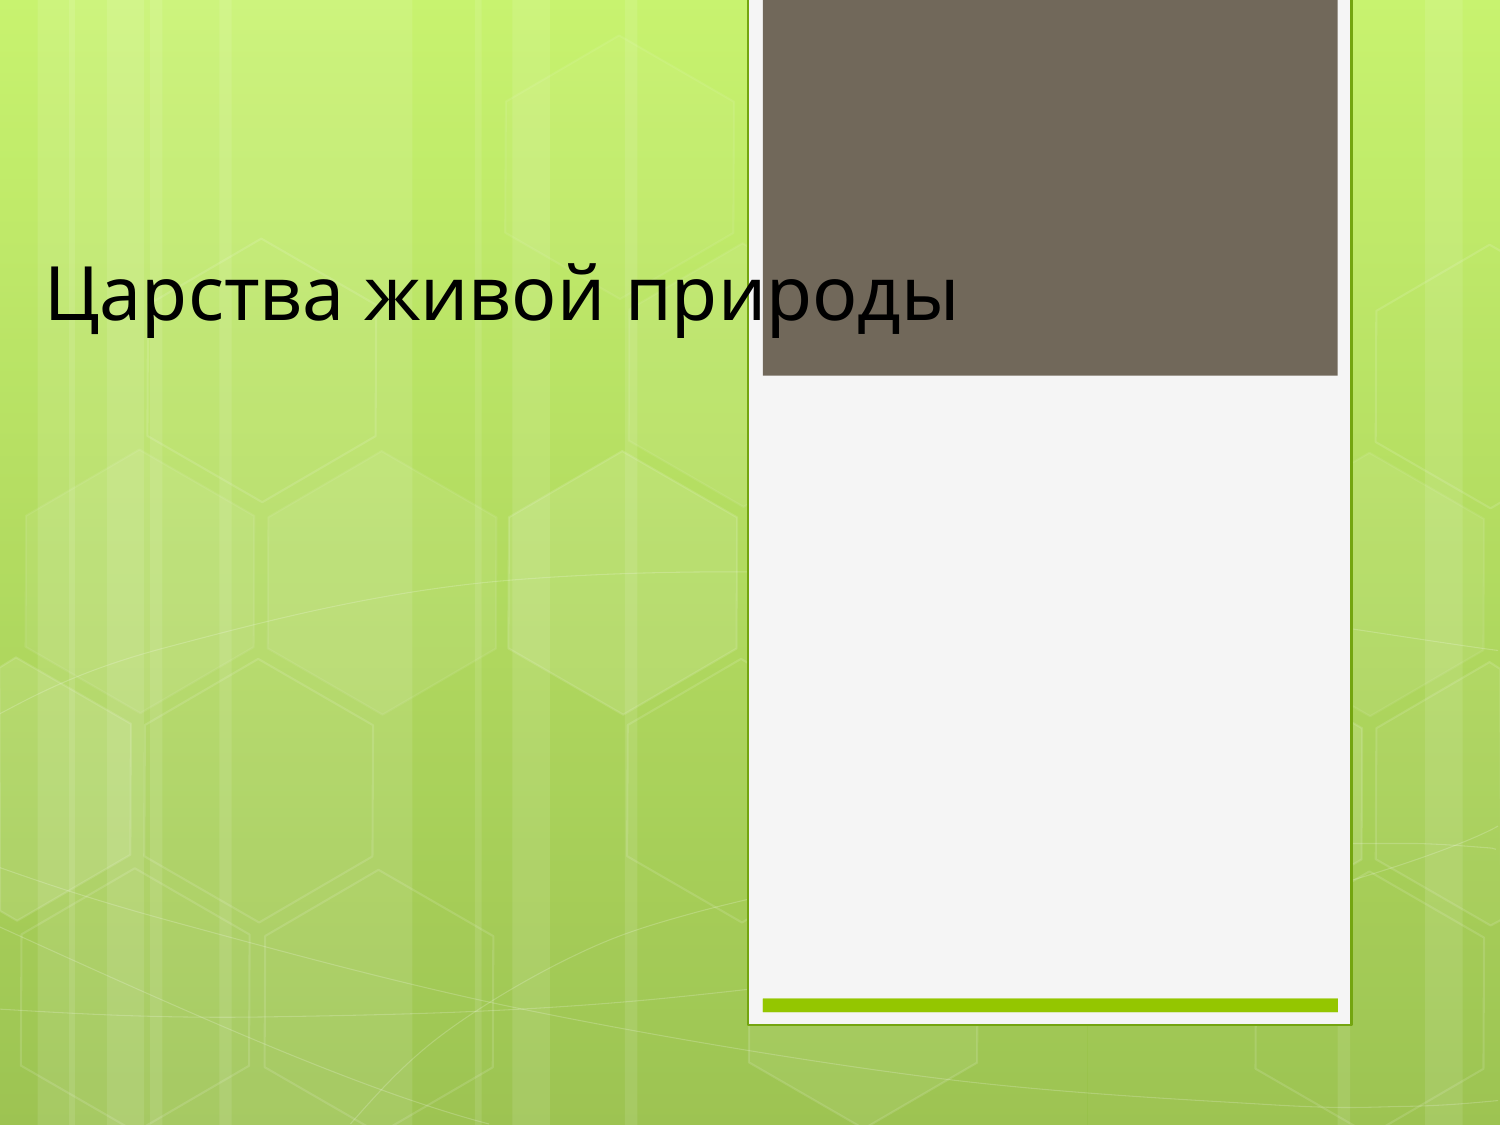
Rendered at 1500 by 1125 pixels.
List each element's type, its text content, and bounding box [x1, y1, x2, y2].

title Царства живой природы [29, 101, 1305, 344]
